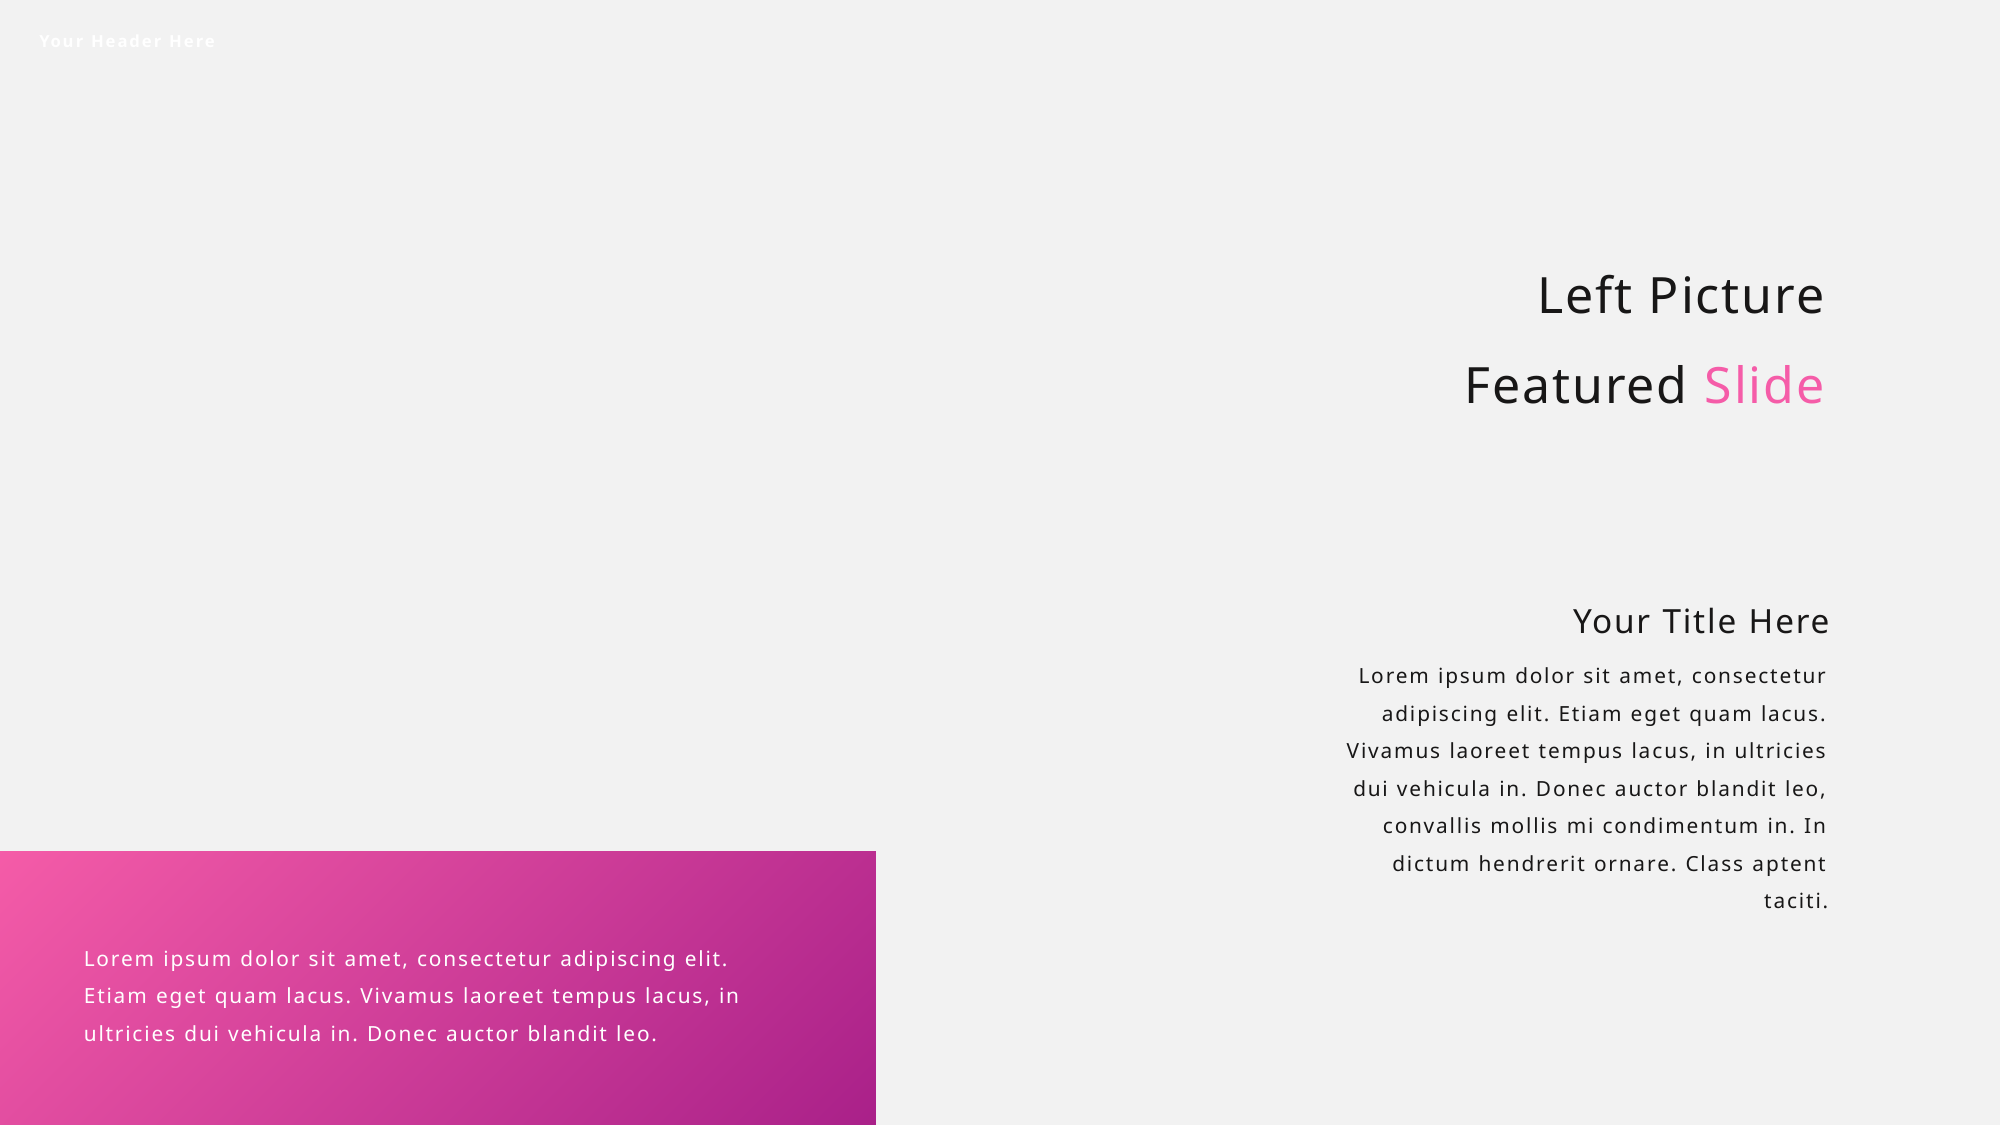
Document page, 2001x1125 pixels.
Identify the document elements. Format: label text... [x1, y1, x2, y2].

text_box Lorem ipsum dolor sit amet, consectetur adipiscing elit. Etiam eget quam lacus. Vivamus laoreet tempus lacus, in ultricies dui vehicula in. Donec auctor blandit leo, convallis mollis mi condimentum in. In dictum hendrerit ornare. Class aptent taciti. [1309, 643, 1843, 920]
text_box Your Title Here [1558, 572, 1845, 648]
text_box Left Picture Featured Slide [1449, 225, 1840, 421]
picture [0, 0, 876, 1125]
